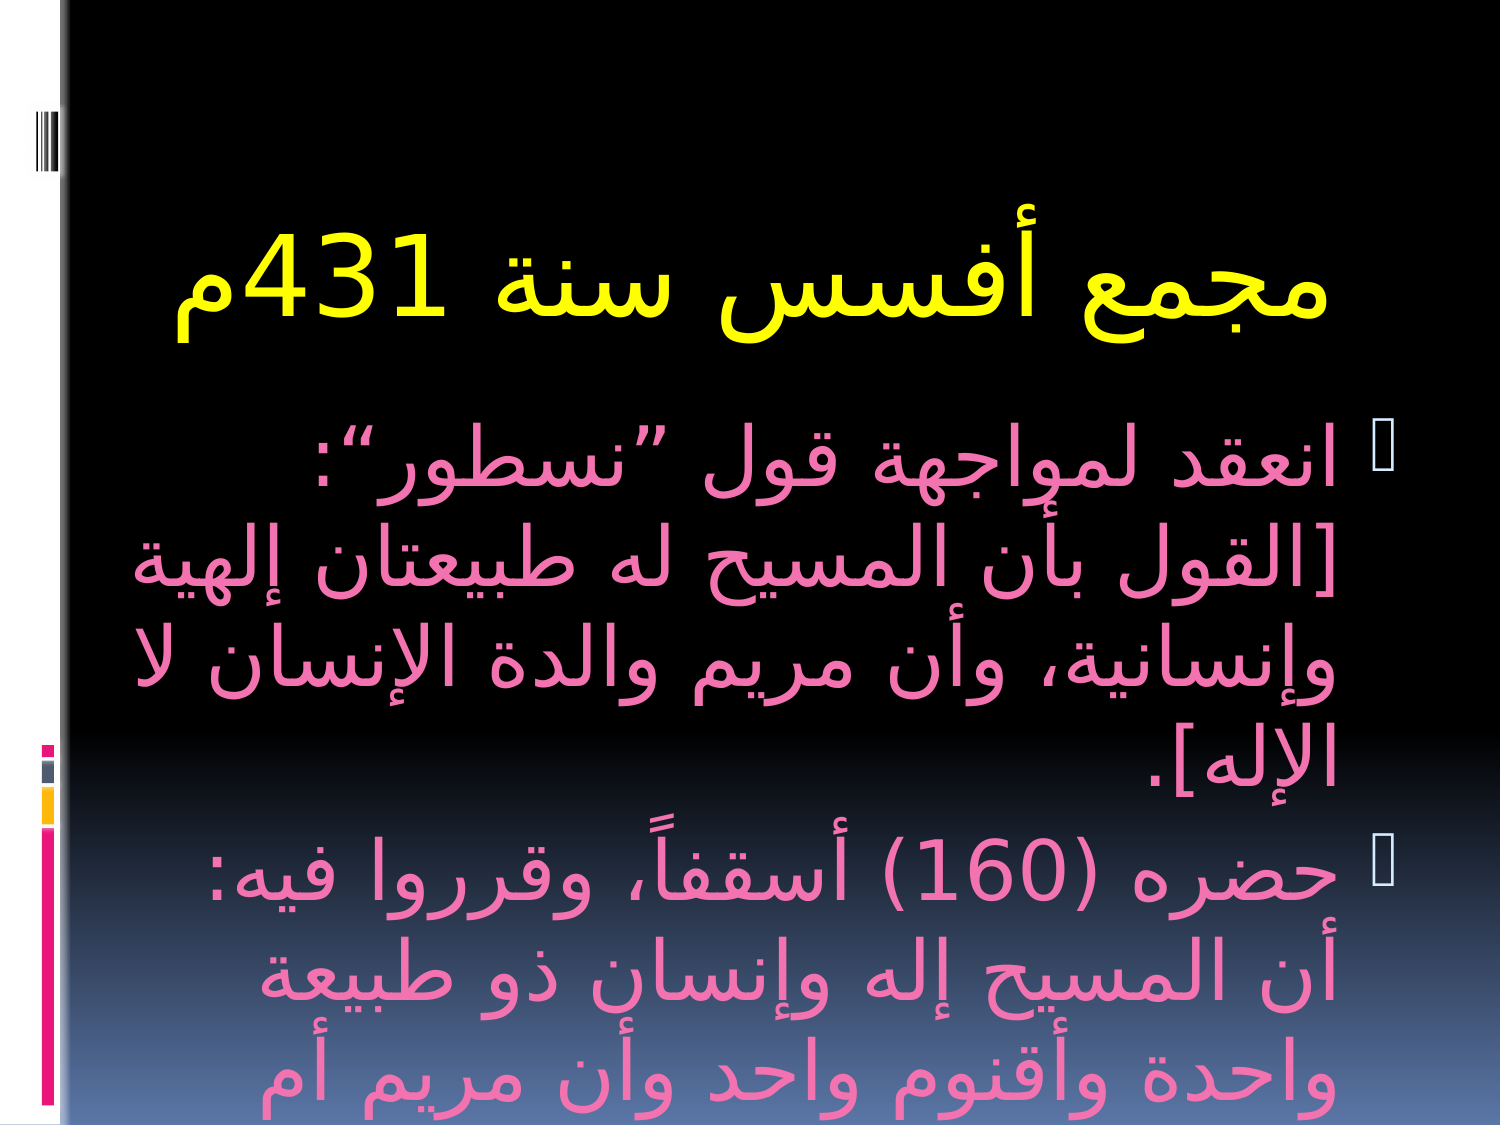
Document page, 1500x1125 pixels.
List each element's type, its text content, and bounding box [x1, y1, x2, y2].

list مجمع أفسس سنة 431م انعقد لمواجهة قول ”نسطور“: [القول بأن المسيح له طبيعتان إلهية وإنسانية، وأن مريم والدة الإنسان لا الإله]. حضره (160) أسقفاً، وقرروا فيه: أن المسيح إله وإنسان ذو طبيعة واحدة وأقنوم واحد وأن مريم أم إلههم، وحكم على نسطور بالطرد من الكنيسة. [93, 46, 1425, 1055]
